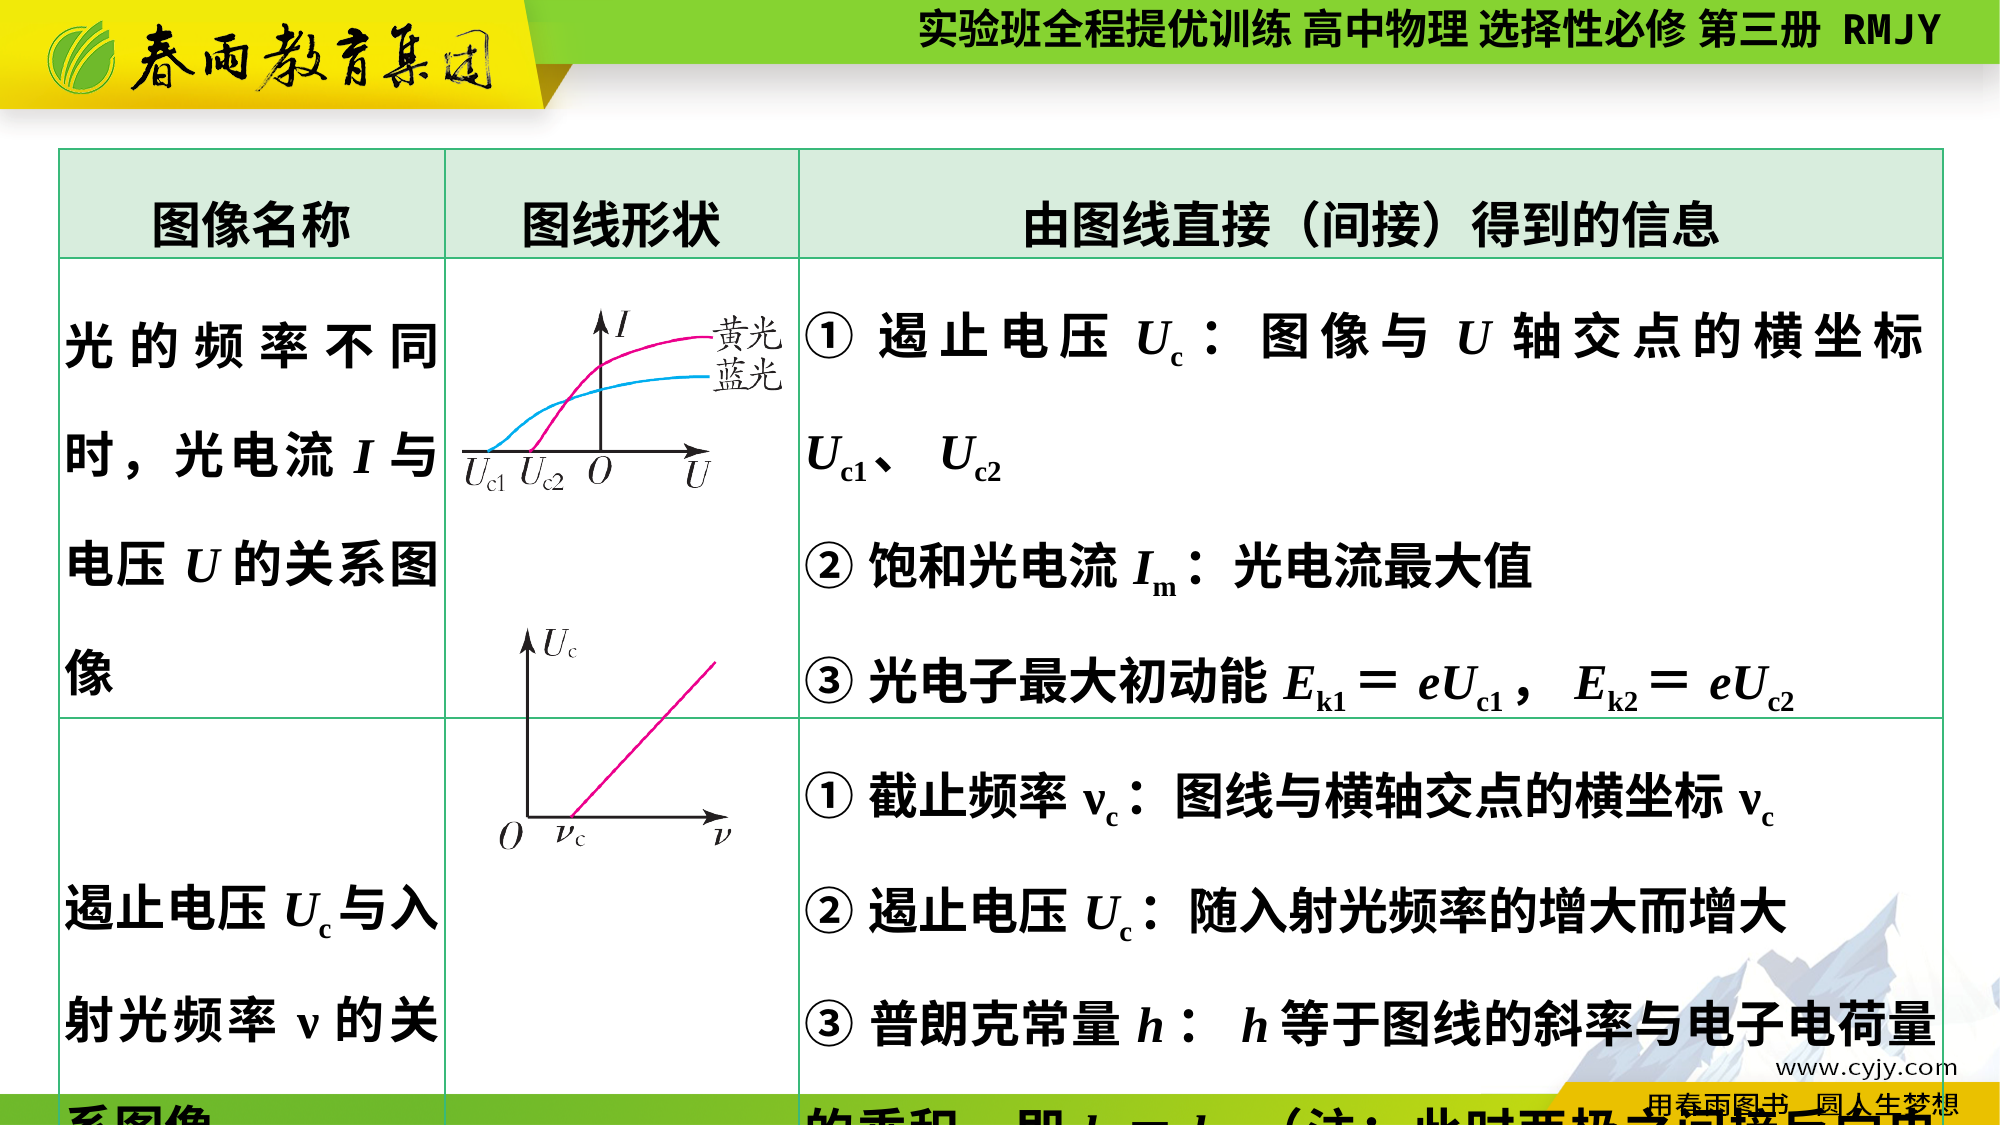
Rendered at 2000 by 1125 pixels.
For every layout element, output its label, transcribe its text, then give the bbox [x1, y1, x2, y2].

table_cell ①截止频率νc：图线与横轴交点的横坐标νc ②遏止电压Uc：随入射光频率的增大而增大 ③普朗克常量h：h等于图线的斜率与电子电荷量的乘积，即h＝ke（注：此时两极之间接反向电压） [800, 719, 1942, 1125]
table_cell 遏止电压Uc与入射光频率ν的关系图像 [60, 719, 444, 1125]
table_header 图像名称 [60, 150, 444, 257]
picture [462, 302, 782, 504]
picture [0, 0, 2000, 1125]
table_cell [446, 719, 798, 1125]
table_cell [446, 259, 798, 717]
picture [497, 620, 747, 862]
table_cell 光的频率不同时，光电流I与电压U的关系图像 [60, 259, 444, 717]
table_header 图线形状 [446, 150, 798, 257]
table_cell ①遏止电压Uc：图像与U轴交点的横坐标Uc1、Uc2 ②饱和光电流Im：光电流最大值 ③光电子最大初动能Ek1＝eUc1，Ek2＝eUc2 [800, 259, 1942, 717]
table_header 由图线直接（间接）得到的信息 [800, 150, 1942, 257]
